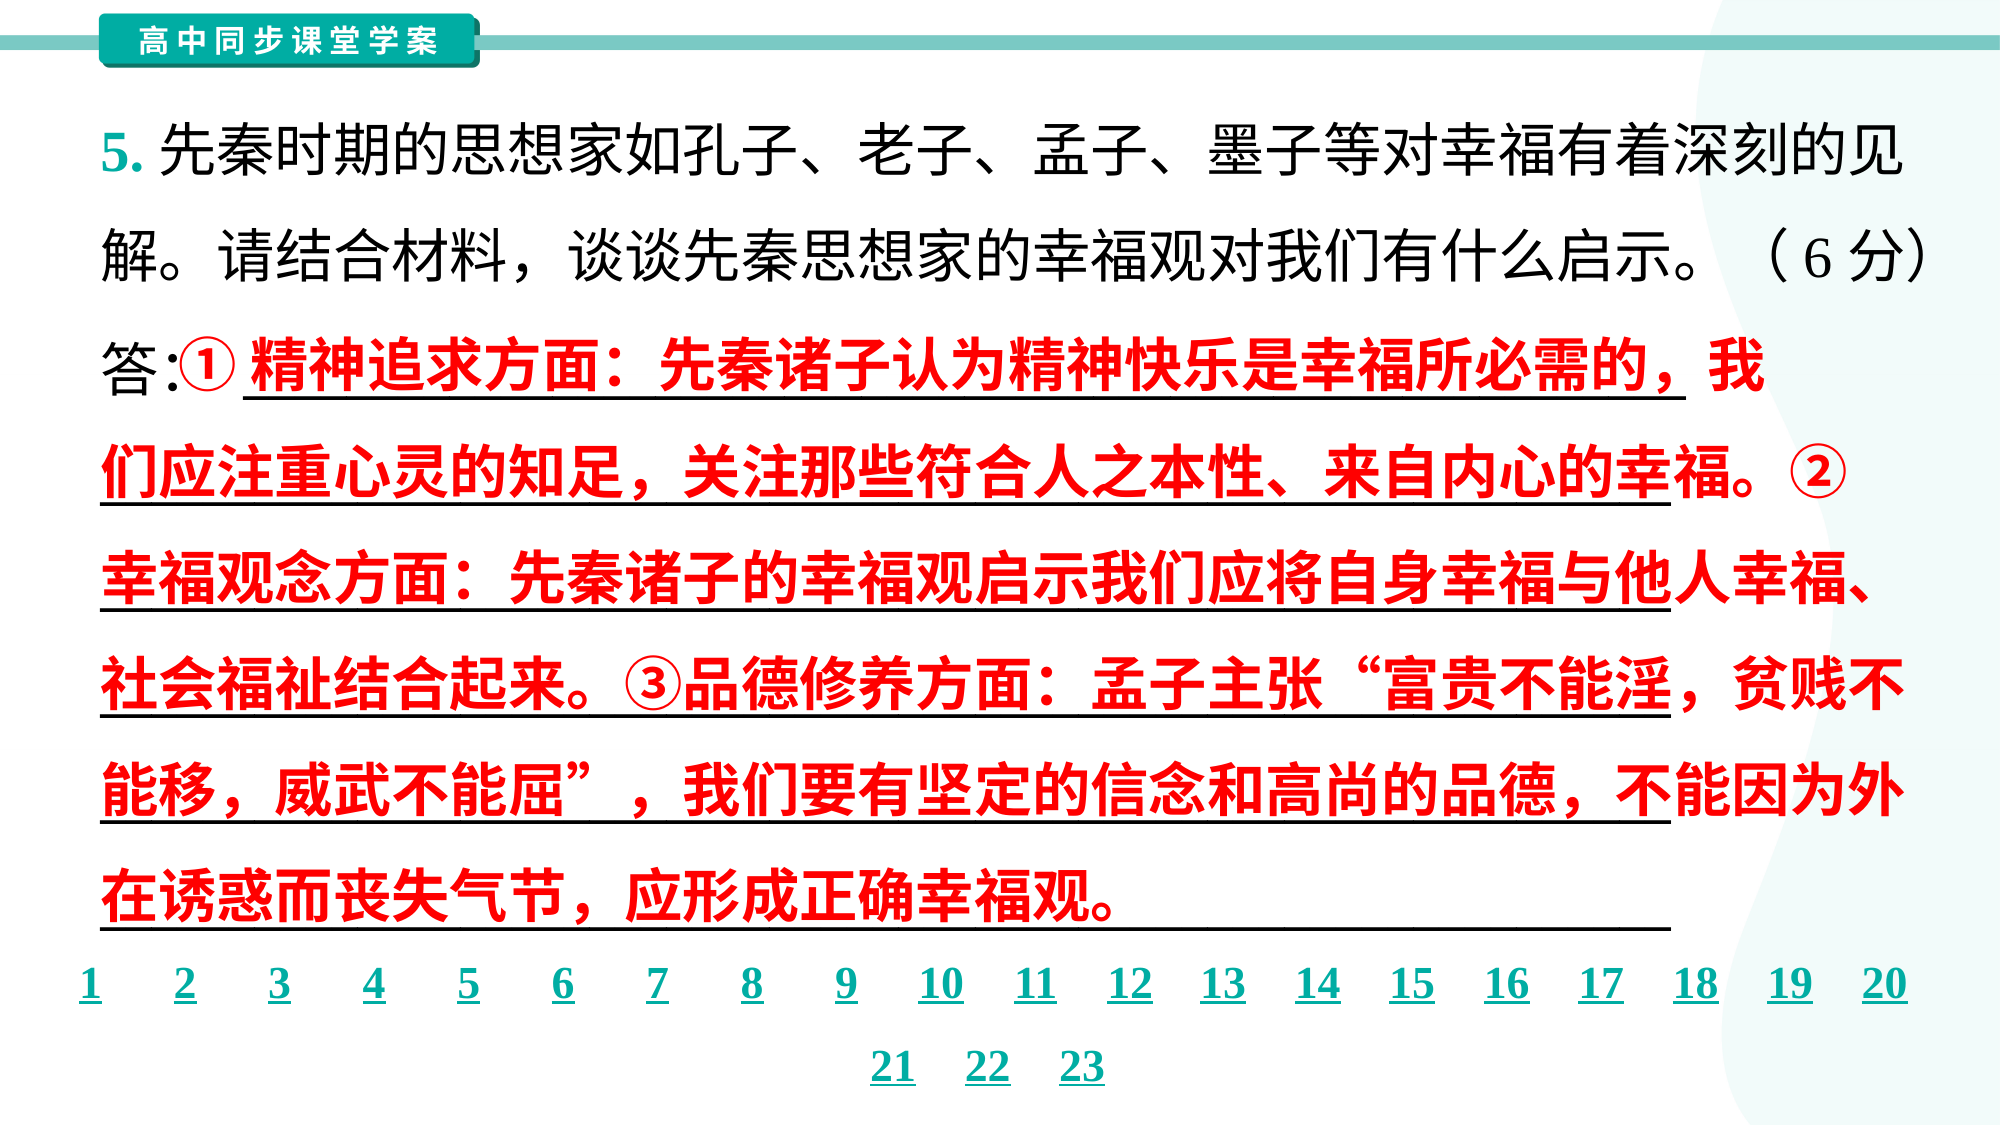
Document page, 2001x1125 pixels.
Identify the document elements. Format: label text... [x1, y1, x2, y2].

text_box ①精神追求方面：先秦诸子认为精神快乐是幸福所必需的，我 们应注重心灵的知足，关注那些符合人之本性、来自内心的幸福。② 幸福观念方面：先秦诸子的幸福观启示我们应将自身幸福与他人幸福、 社会福祉结合起来。③品德修养方面：孟子主张“富贵不能淫，贫贱不 能移，威武不能屈”，我们要有坚定的信念和高尚的品德，不能因为外 在诱惑而丧失气节，应形成正确幸福观。 [100, 292, 1899, 930]
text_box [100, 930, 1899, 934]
text_box 5.先秦时期的思想家如孔子、老子、孟子、墨子等对幸福有着深刻的见 解。请结合材料，谈谈先秦思想家的幸福观对我们有什么启示。（6分） [100, 76, 1899, 290]
picture [0, 0, 2000, 1125]
